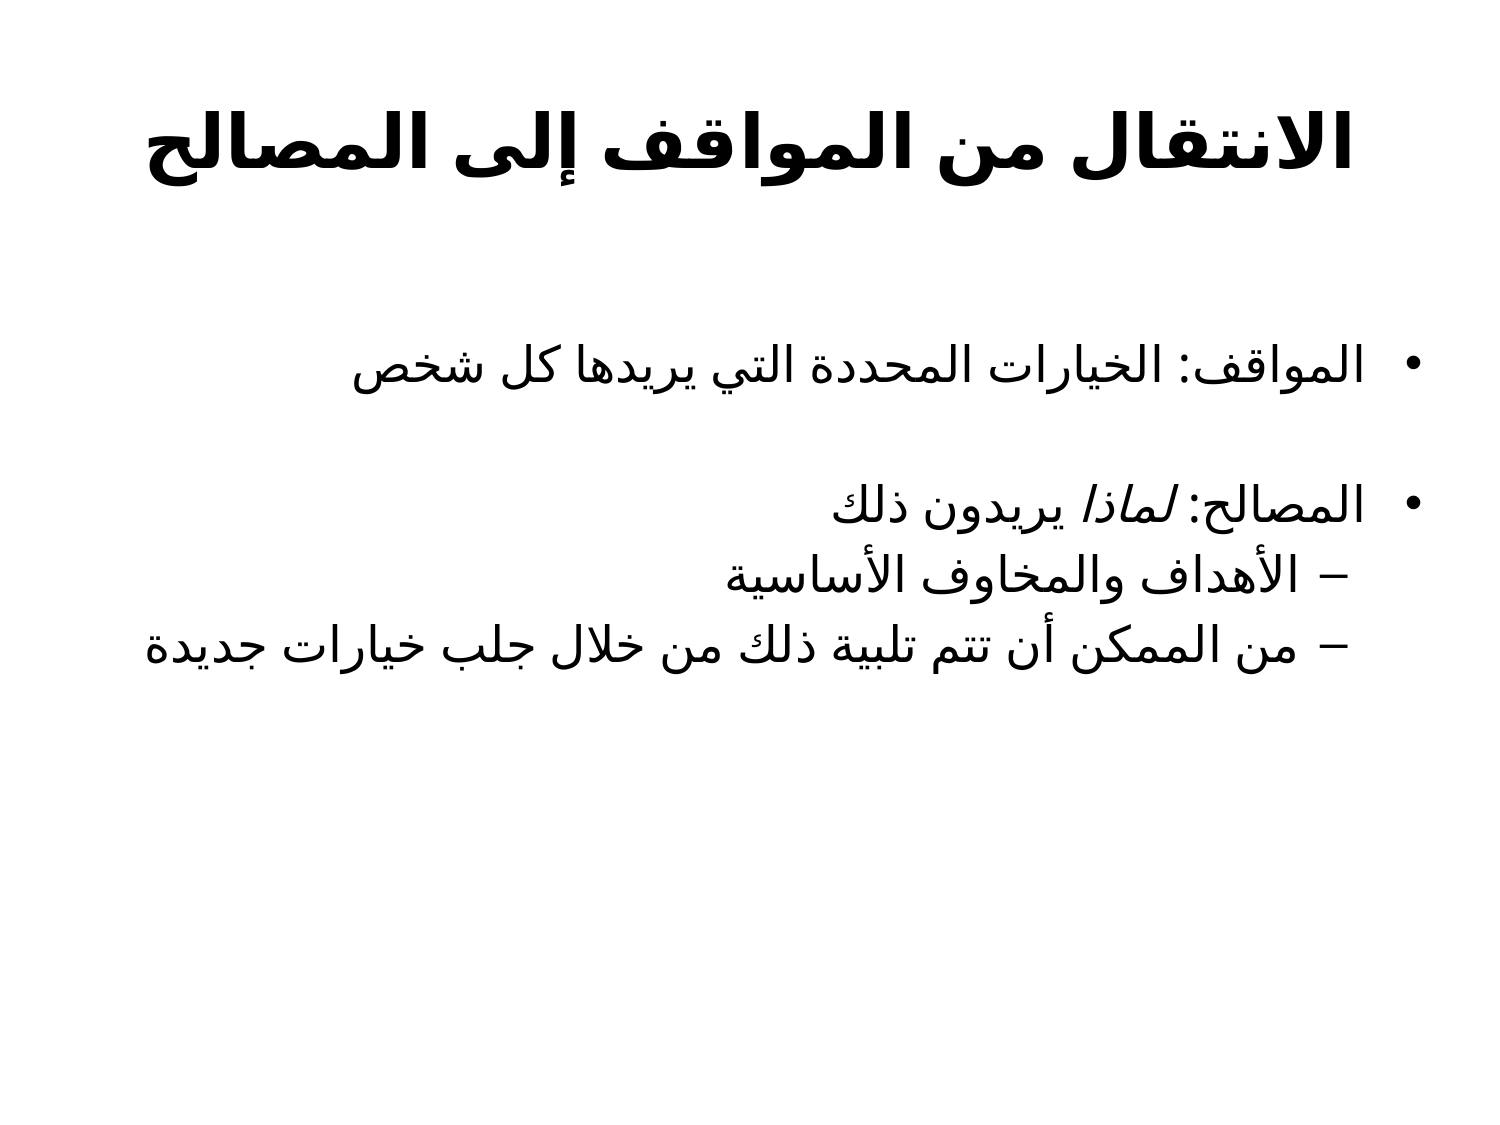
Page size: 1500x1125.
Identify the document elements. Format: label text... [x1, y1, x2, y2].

list المواقف: الخيارات المحددة التي يريدها كل شخص المصالح: لماذا يريدون ذلك الأهداف والمخاوف الأساسية من الممكن أن تتم تلبية ذلك من خلال جلب خيارات جديدة [75, 324, 1438, 1068]
title الانتقال من المواقف إلى المصالح [75, 45, 1425, 233]
